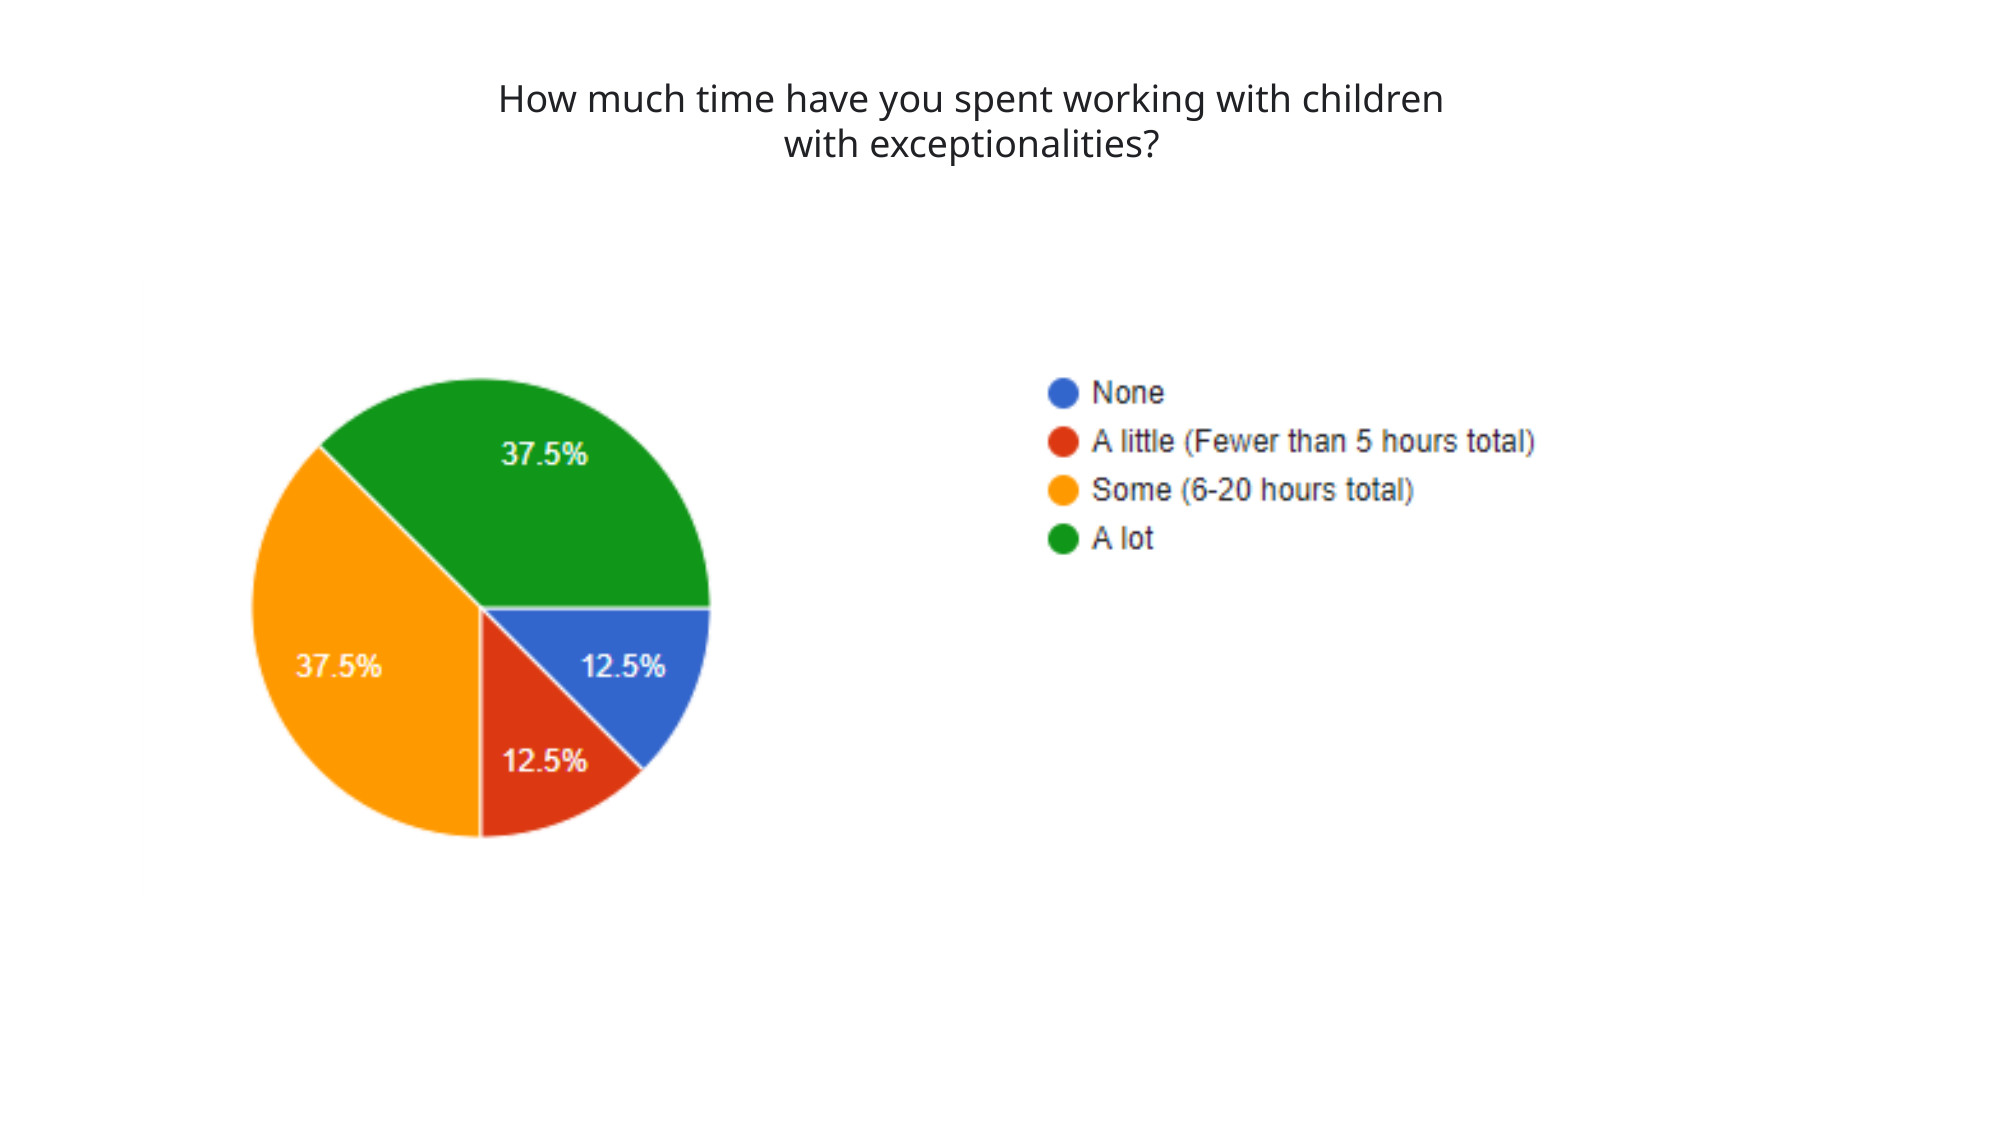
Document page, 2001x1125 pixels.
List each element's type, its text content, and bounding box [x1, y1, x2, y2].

picture [142, 279, 1708, 895]
text_box How much time have you spent working with children with exceptionalities? [464, 67, 1479, 173]
